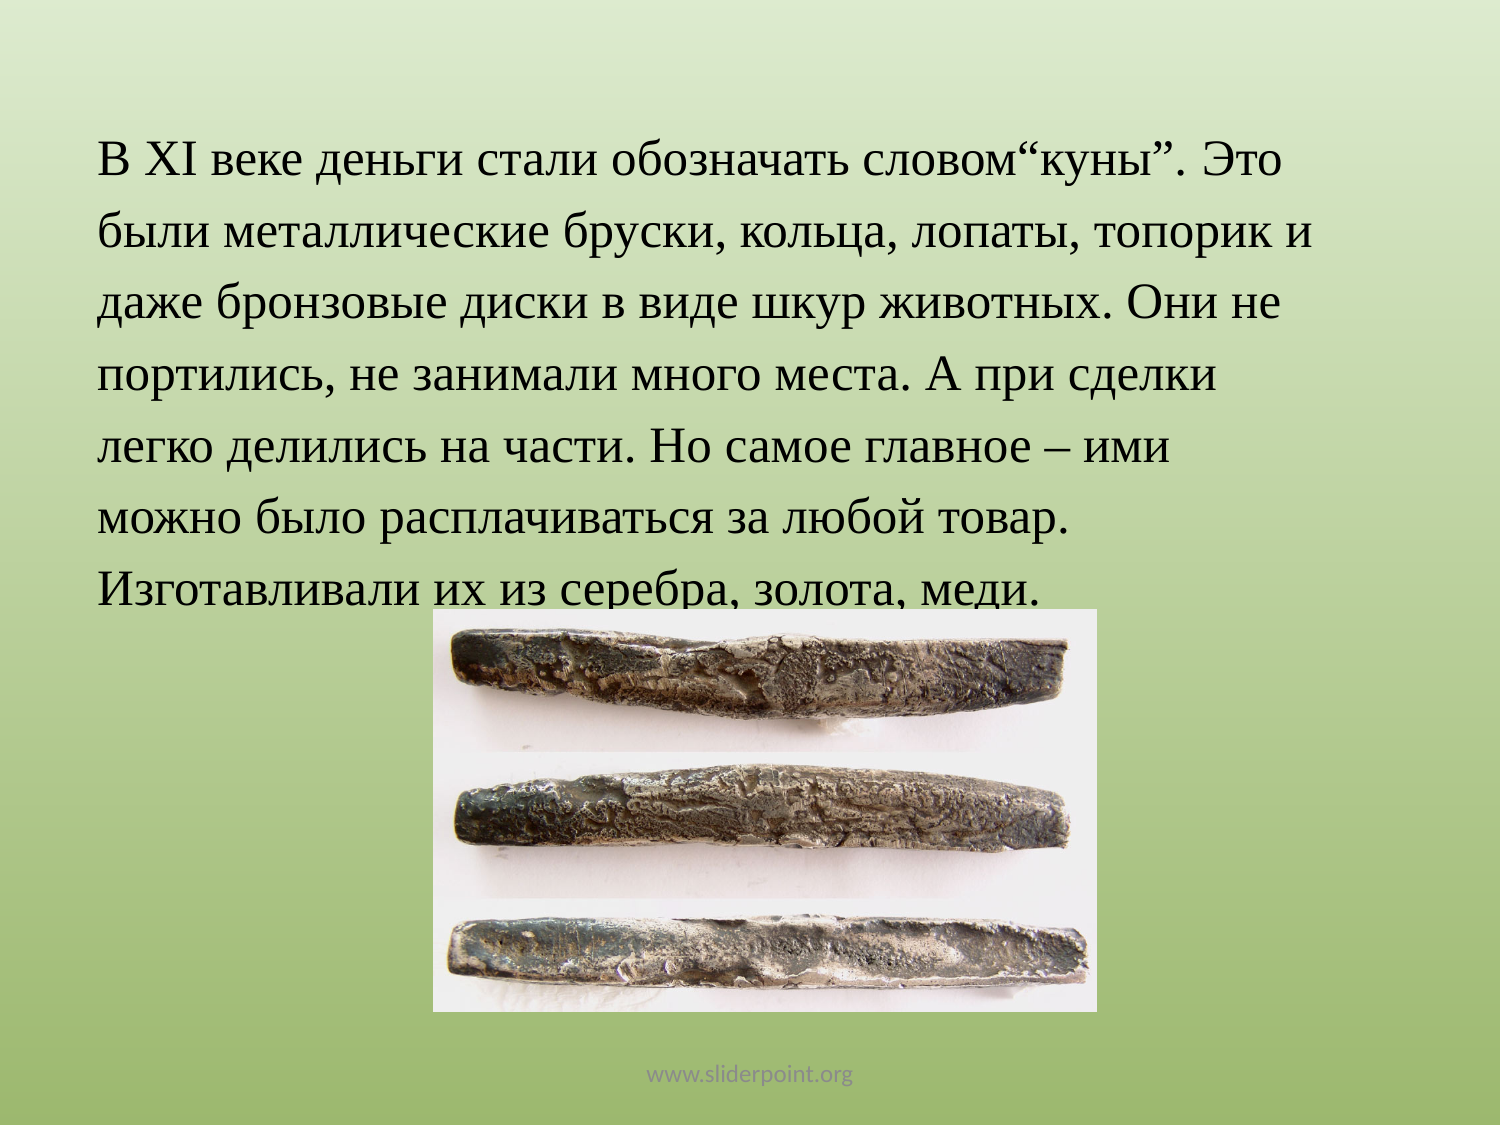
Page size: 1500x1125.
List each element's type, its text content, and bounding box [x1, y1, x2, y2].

footer www.sliderpoint.org [512, 1042, 988, 1103]
picture [433, 609, 1097, 1012]
list В XI веке деньги стали обозначать словом“куны”. Это были металлические бруски, кольца, лопаты, топорик и даже бронзовые диски в виде шкур животных. Они не портились, не занимали много места. А при сделки легко делились на части. Но самое главное – ими можно было расплачиваться за любой товар. Изготавливали их из серебра, золота, меди. [82, 117, 1454, 633]
